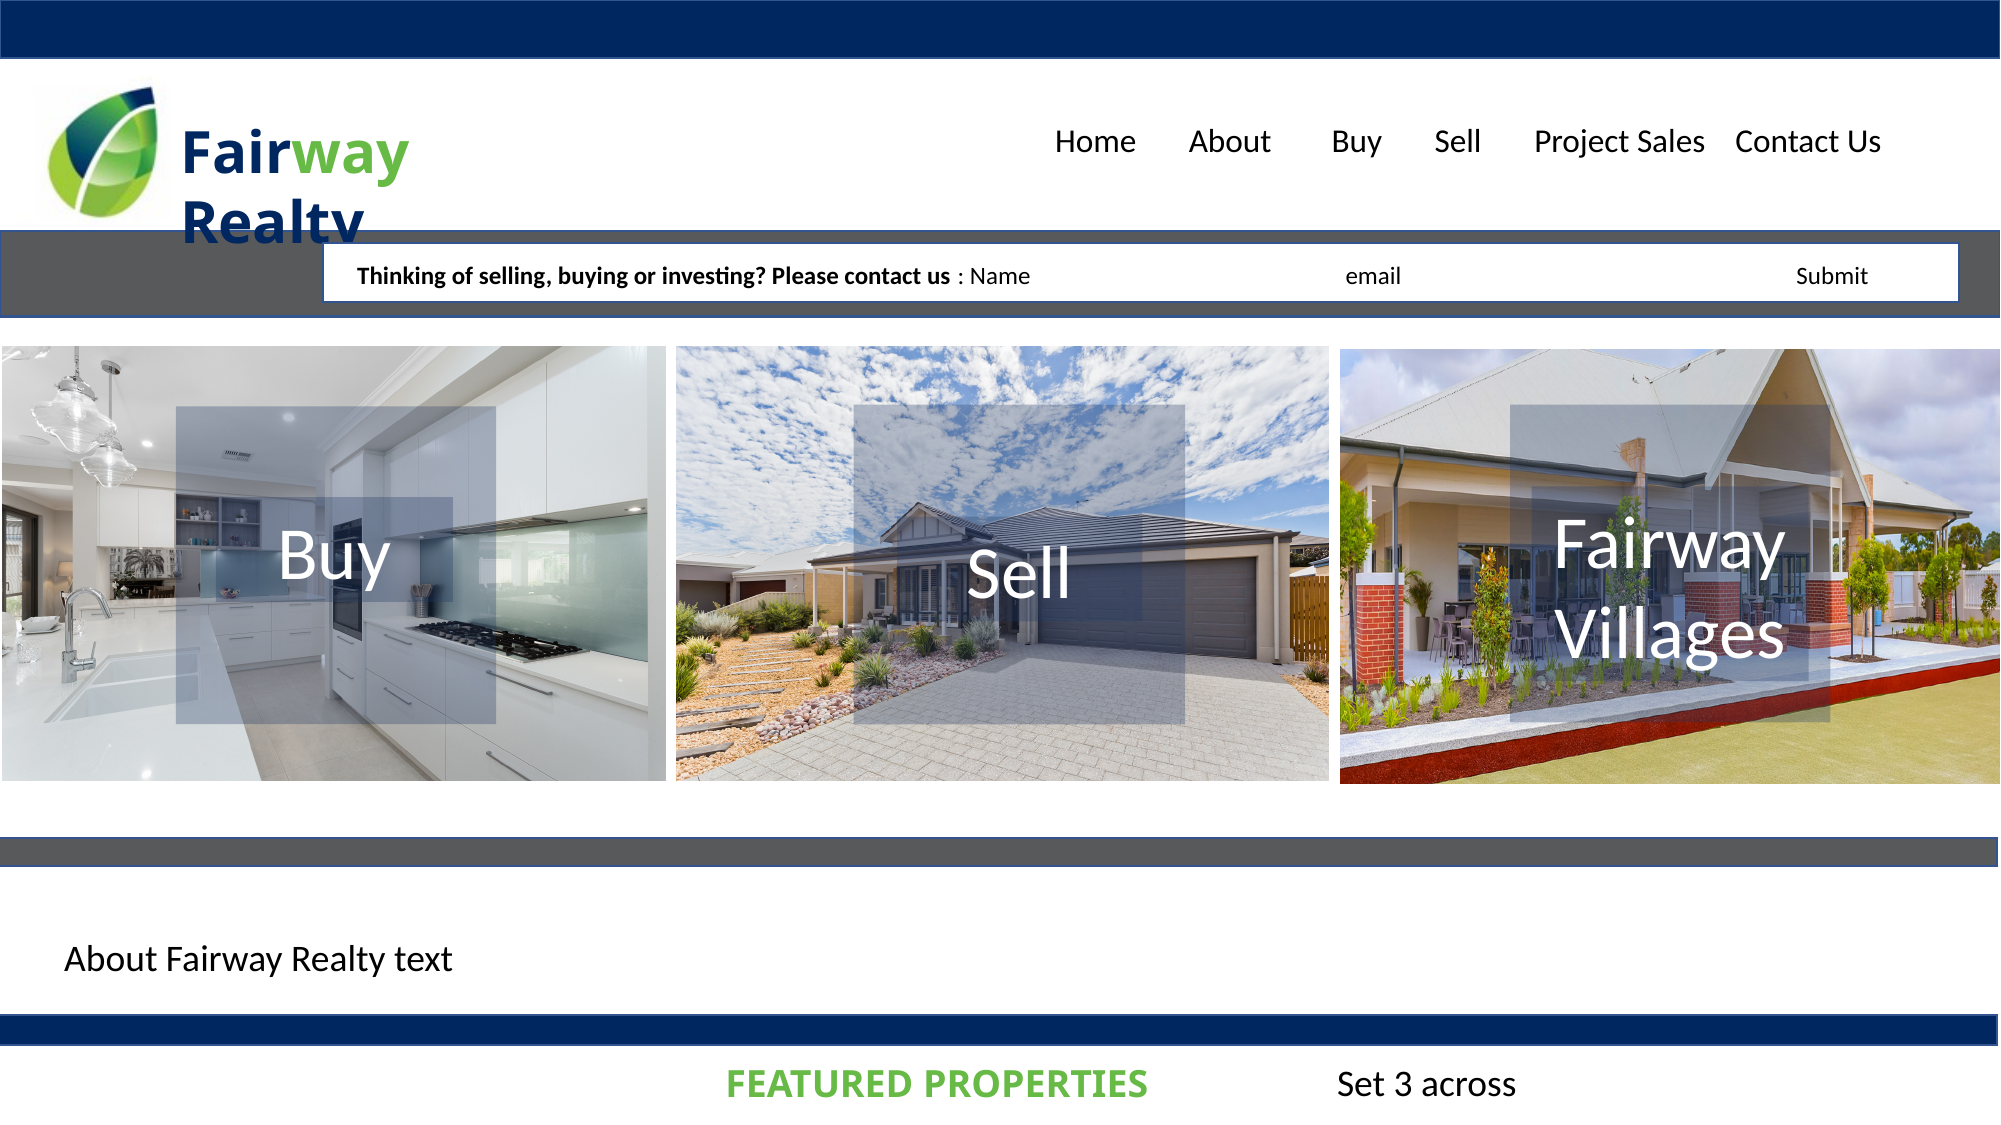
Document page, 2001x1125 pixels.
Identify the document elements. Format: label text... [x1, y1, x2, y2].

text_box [0, 75, 614, 227]
text_box [353, 230, 2000, 318]
text_box About Fairway Realty text [49, 926, 560, 986]
text_box FEATURED PROPERTIES [436, 1048, 1439, 1114]
text_box [0, 0, 2000, 59]
text_box [319, 230, 343, 242]
text_box Set 3 across [1322, 1051, 1742, 1111]
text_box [2, 346, 2000, 785]
text_box [0, 230, 323, 318]
text_box [0, 837, 1998, 867]
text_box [323, 243, 1959, 328]
text_box Home About Buy Sell Project Sales Contact Us [999, 112, 1913, 167]
text_box [0, 1014, 1998, 1046]
